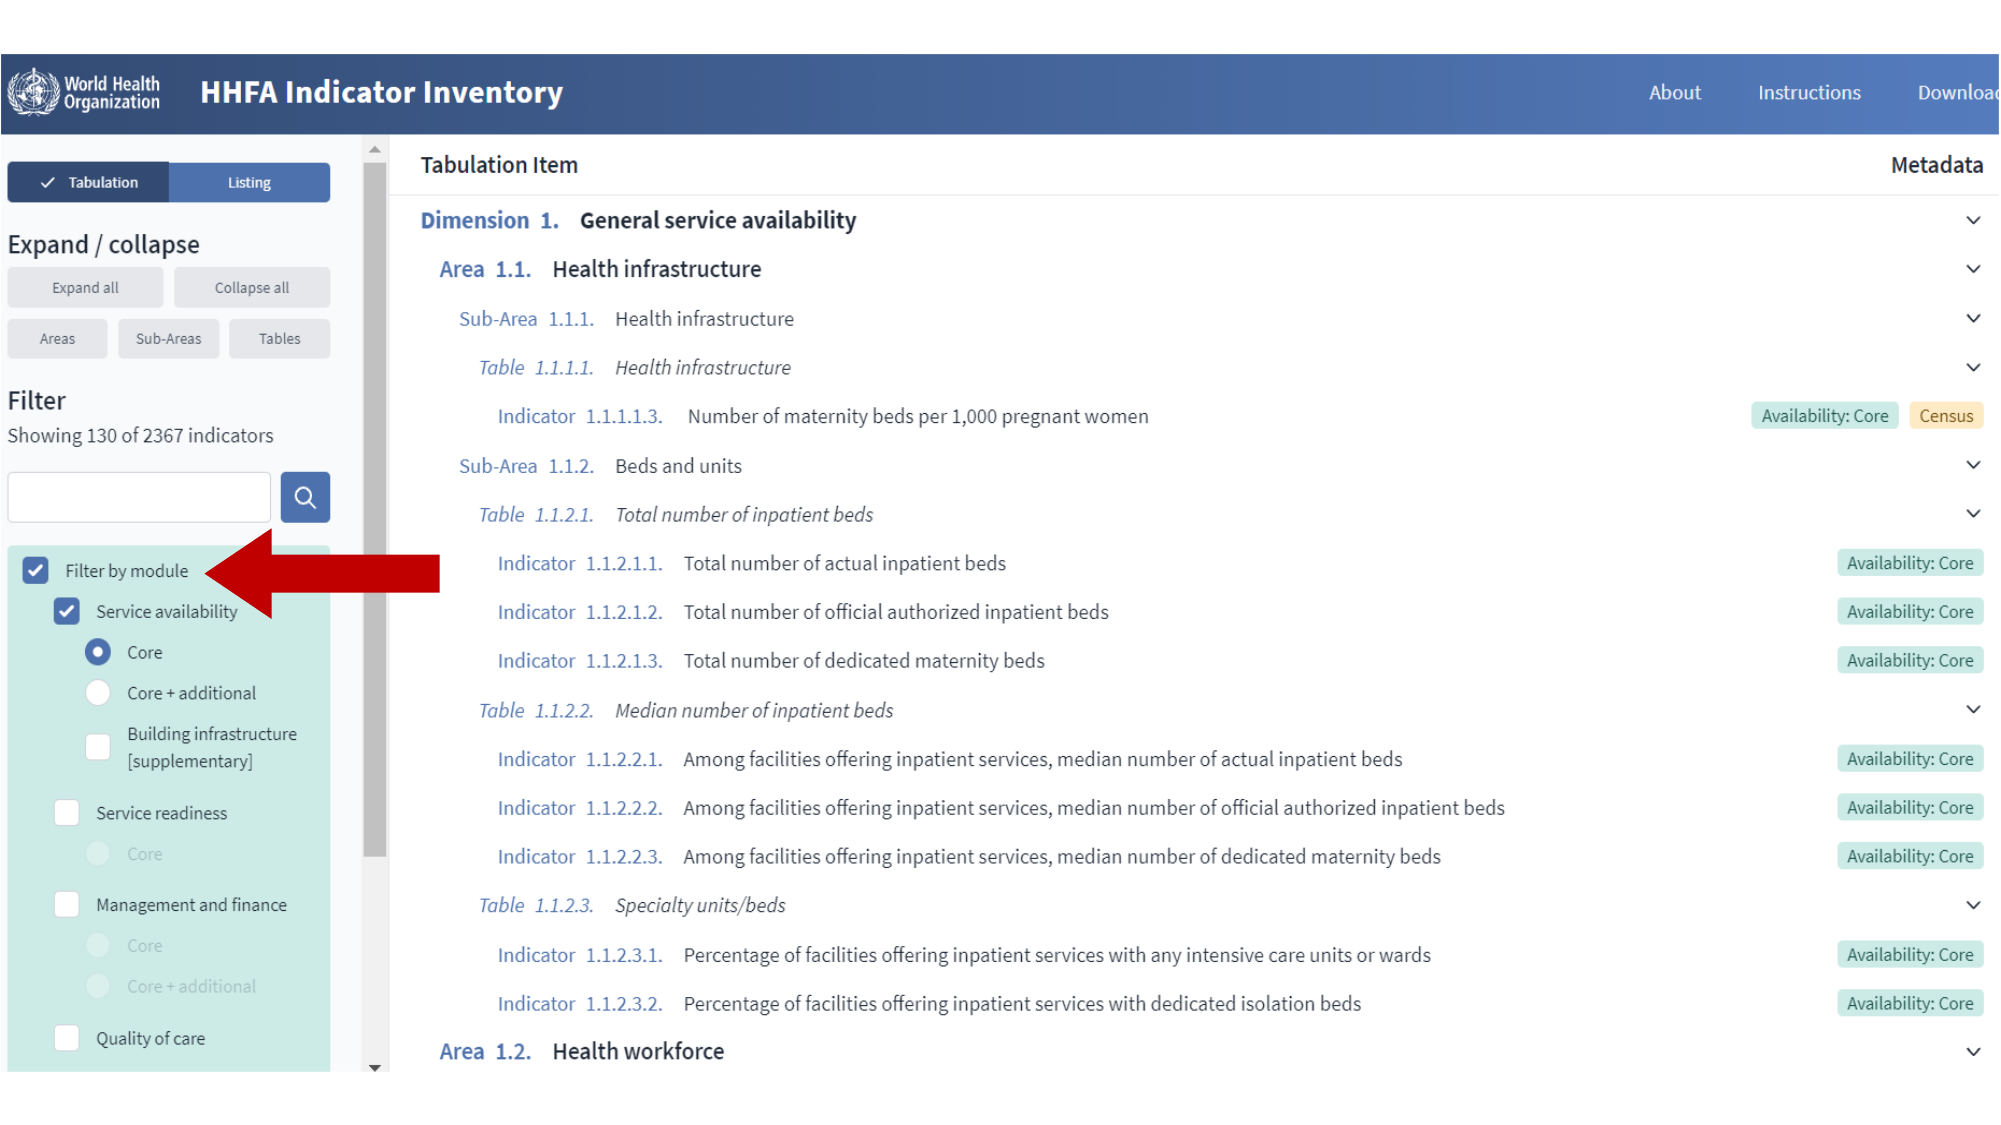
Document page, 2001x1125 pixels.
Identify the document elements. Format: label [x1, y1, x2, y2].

text_box [0, 53, 2000, 1073]
